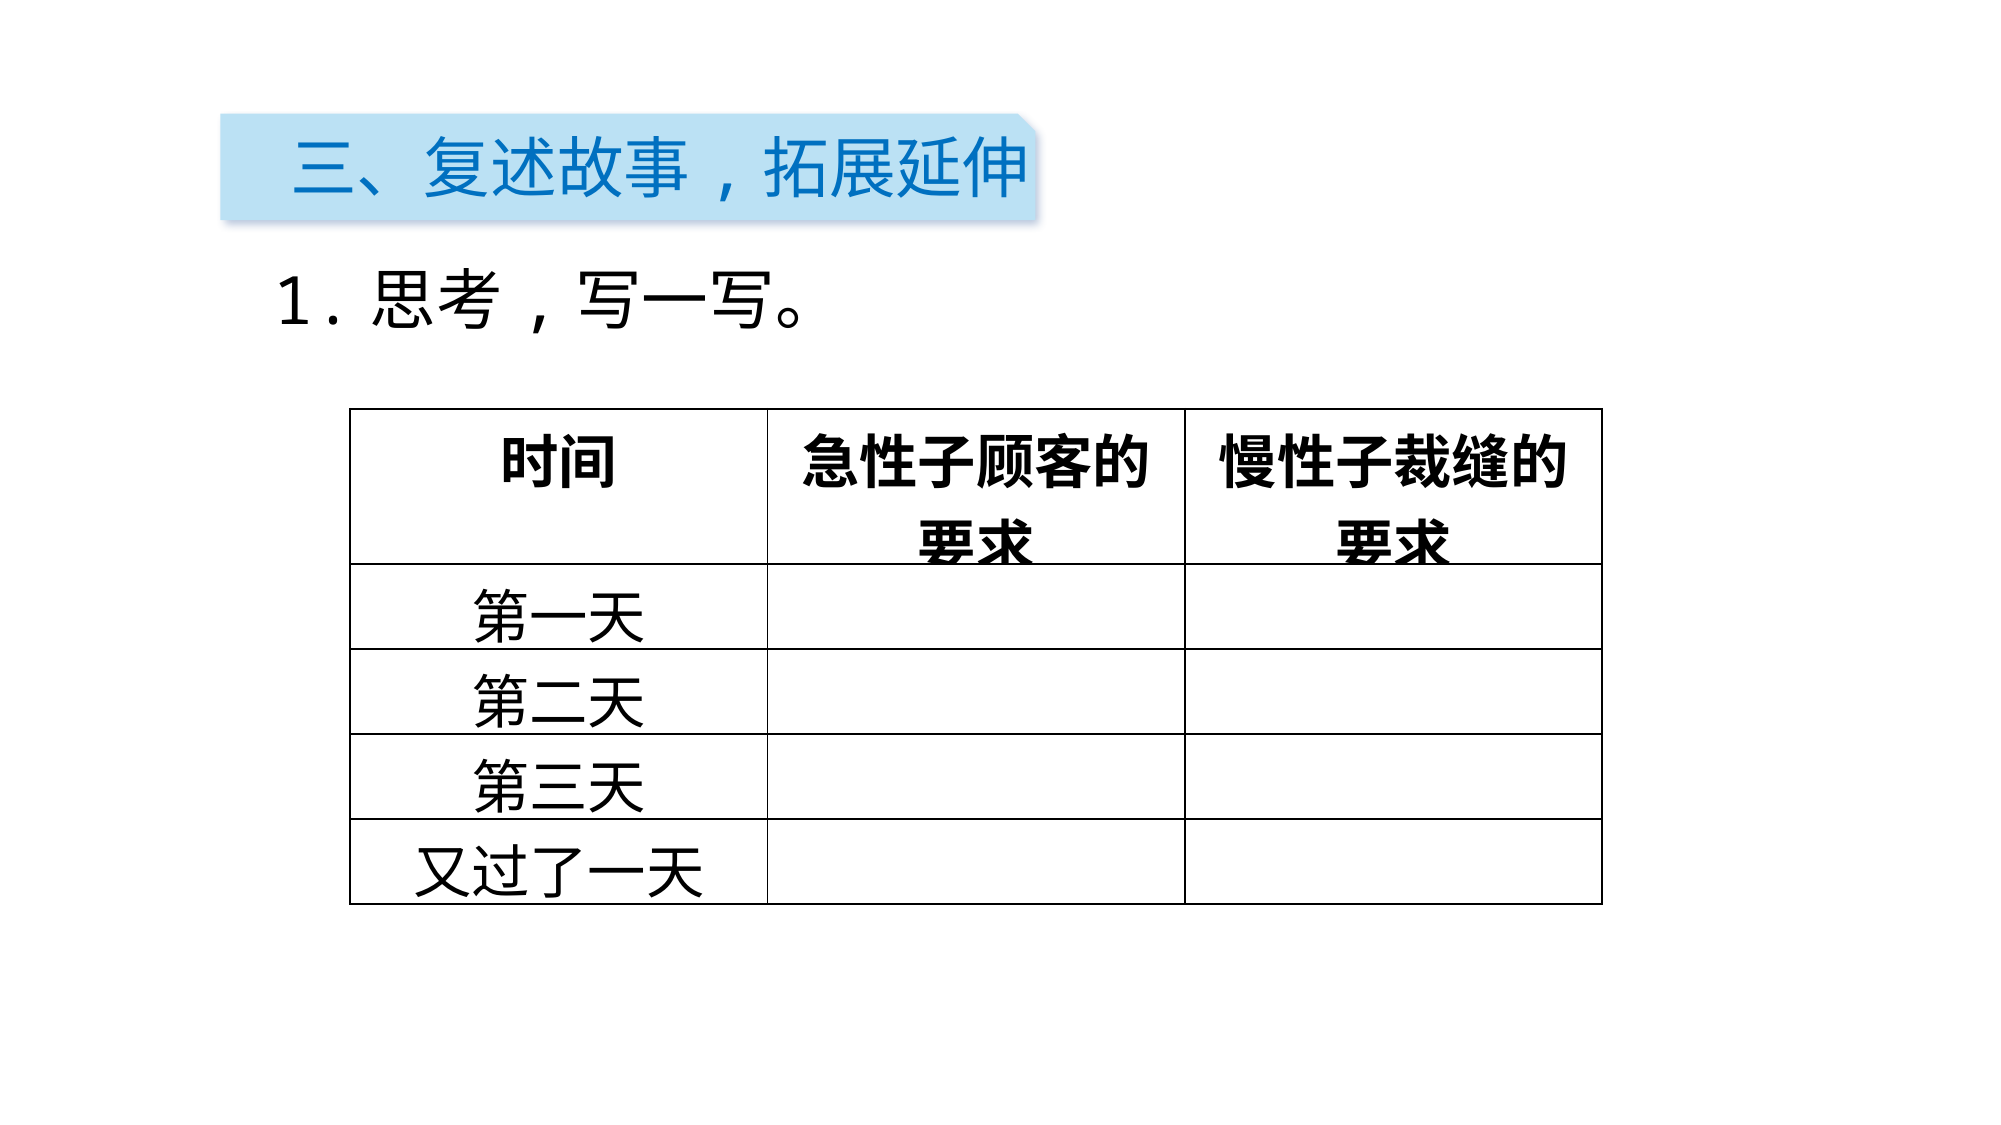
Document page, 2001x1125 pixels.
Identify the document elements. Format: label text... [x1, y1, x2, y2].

text_box 1.思考,写一写。 [219, 250, 857, 346]
table_cell [768, 565, 1184, 648]
table_cell 第一天 [351, 565, 767, 648]
table_header 慢性子裁缝的要求 [1186, 410, 1601, 563]
text_box [219, 112, 1037, 222]
table_cell 又过了一天 [351, 820, 767, 903]
text_box 三、复述故事,拓展延伸 [275, 118, 1045, 214]
table_cell [1186, 820, 1601, 903]
table_cell [768, 820, 1184, 903]
table_cell 第二天 [351, 650, 767, 733]
table_cell [768, 735, 1184, 818]
table_header 急性子顾客的要求 [768, 410, 1184, 563]
table_header 时间 [351, 410, 767, 563]
table_cell [1186, 650, 1601, 733]
table_cell [1186, 565, 1601, 648]
table_cell [1186, 735, 1601, 818]
table_cell 第三天 [351, 735, 767, 818]
table_cell [768, 650, 1184, 733]
